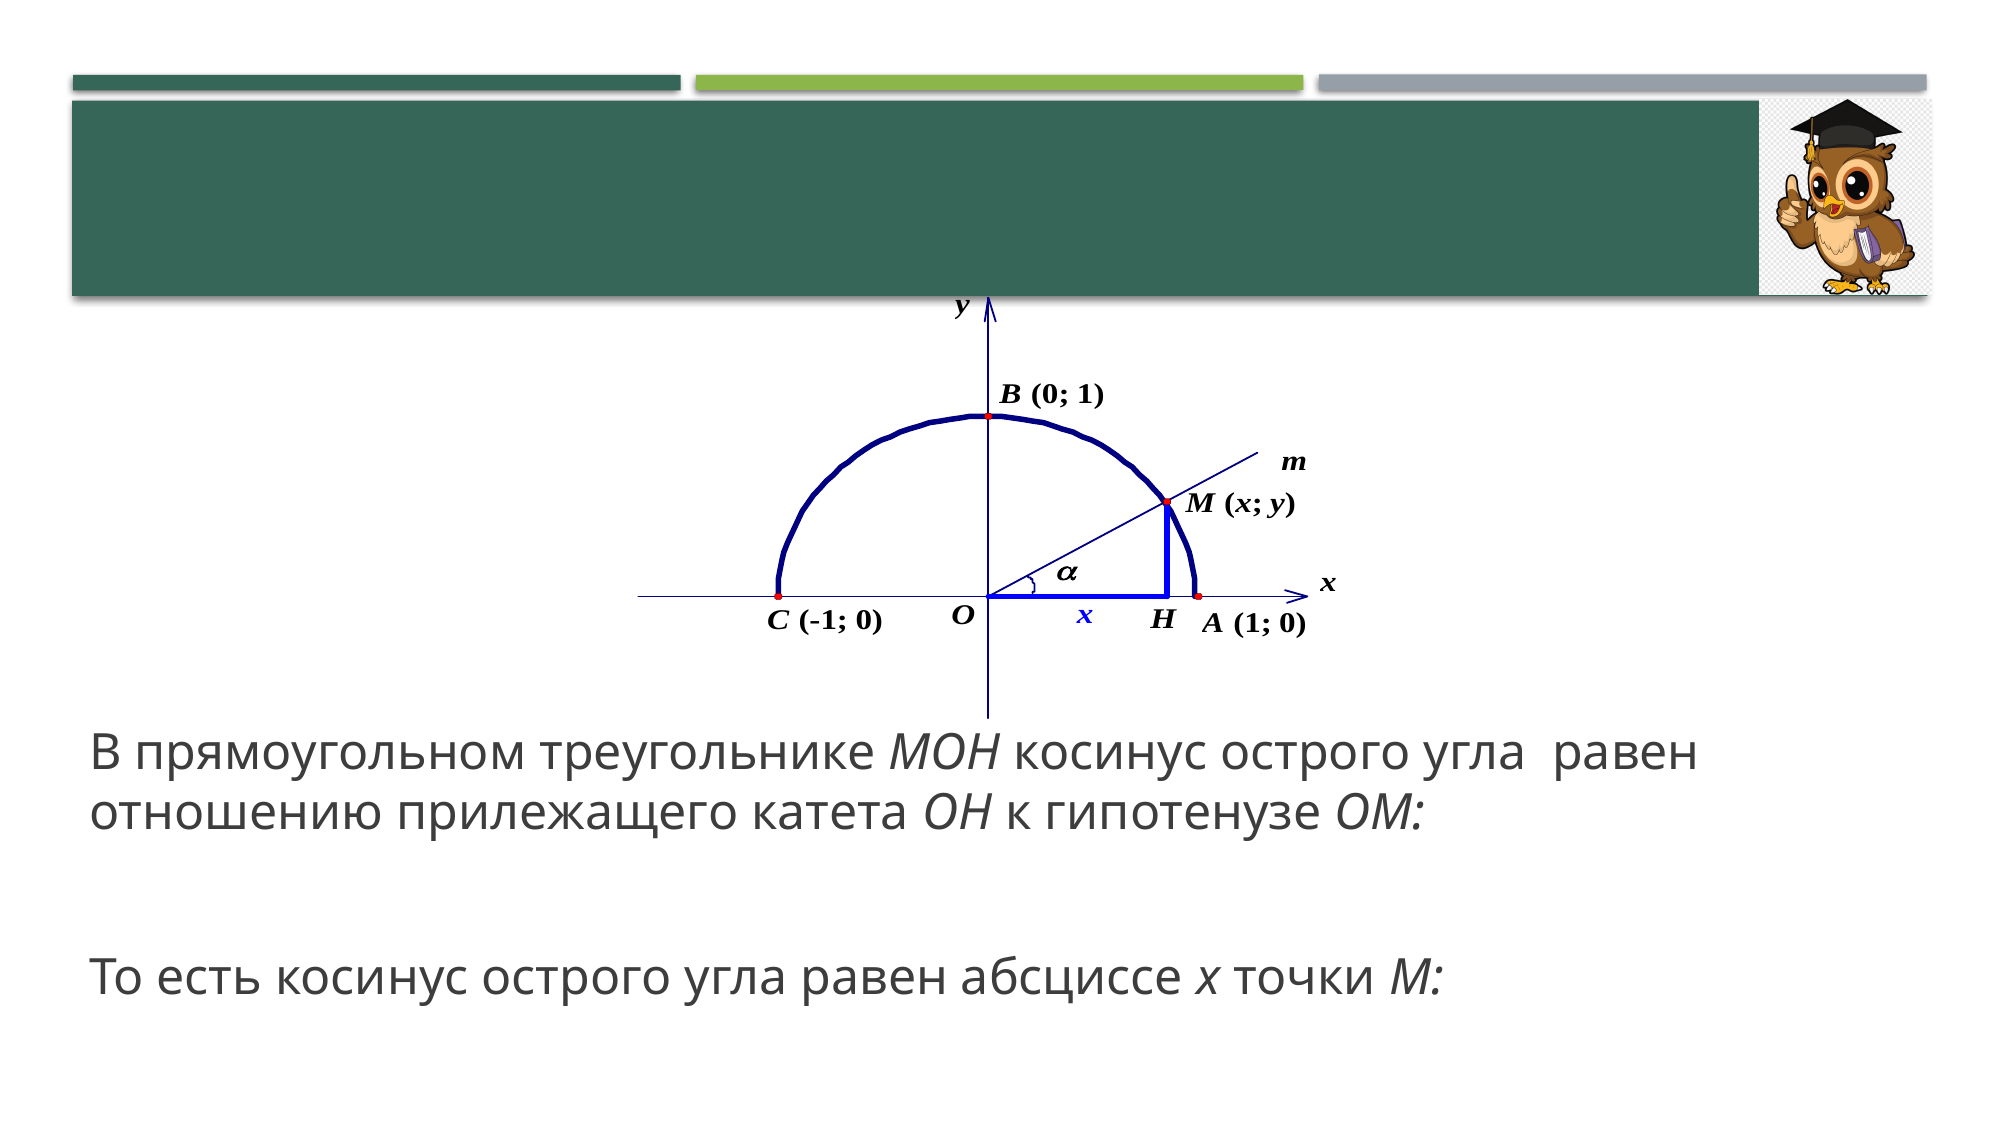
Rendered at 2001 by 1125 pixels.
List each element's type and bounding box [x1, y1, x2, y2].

picture [1759, 99, 1932, 295]
picture [617, 269, 1368, 745]
